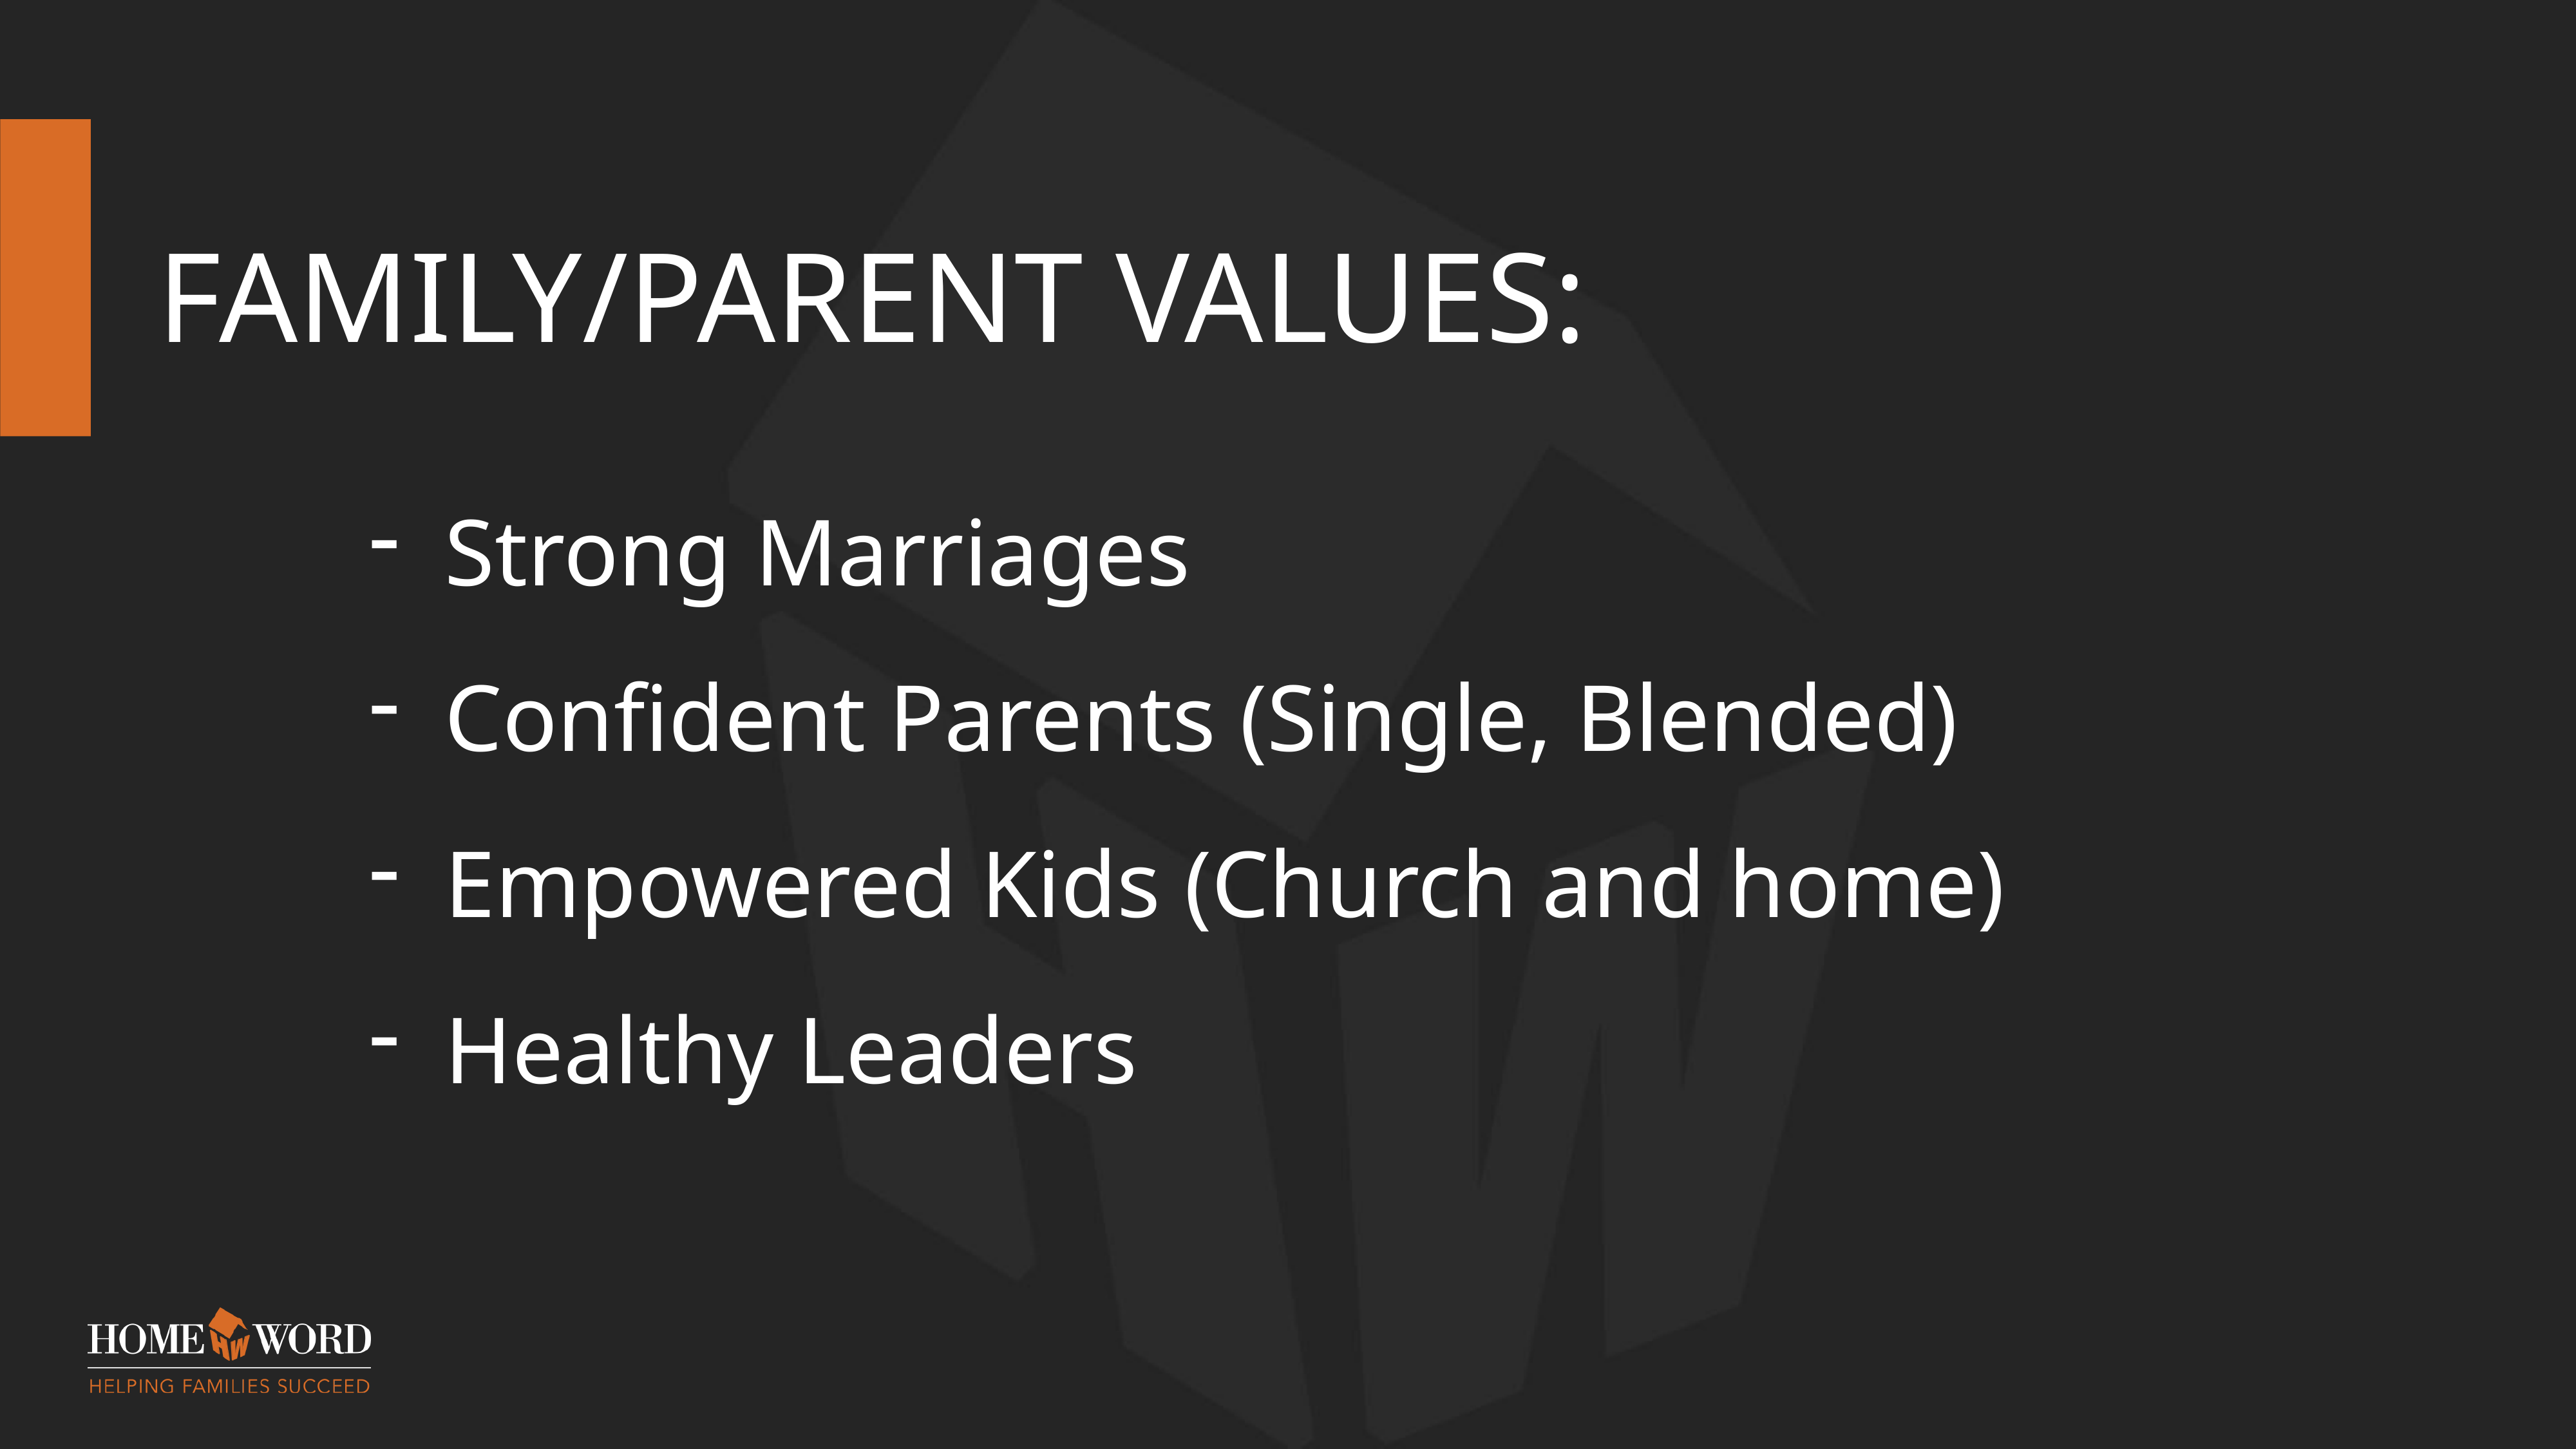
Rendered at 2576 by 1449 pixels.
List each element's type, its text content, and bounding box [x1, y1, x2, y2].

title Family/Parent Values: [151, 120, 2201, 466]
picture [0, 0, 2576, 1449]
text_box Strong Marriages Confident Parents (Single, Blended) Empowered Kids (Church and home) Healthy Leaders [364, 489, 2424, 1188]
